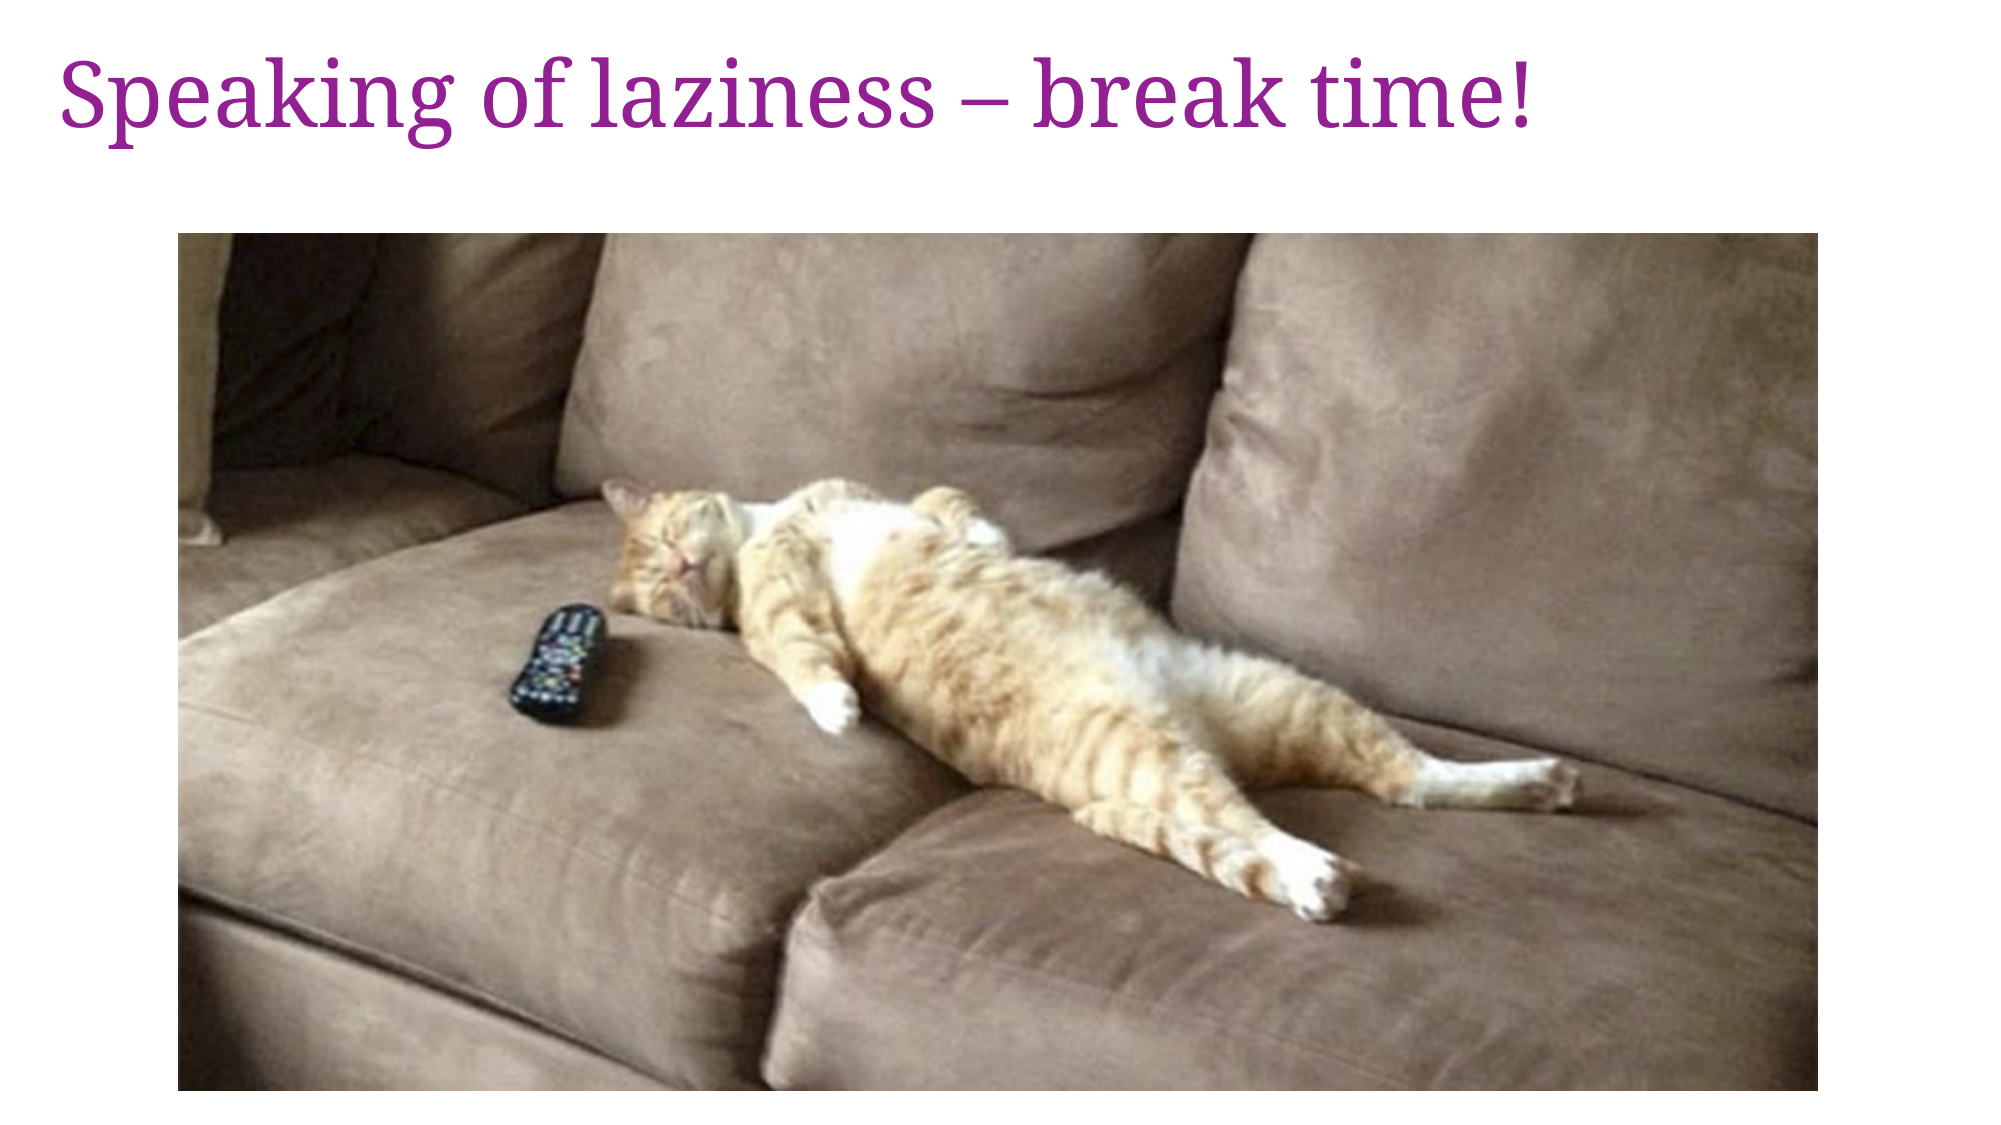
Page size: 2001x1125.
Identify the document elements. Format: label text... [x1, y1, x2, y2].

title Speaking of laziness – break time! [43, 25, 1953, 171]
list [177, 233, 1818, 1091]
